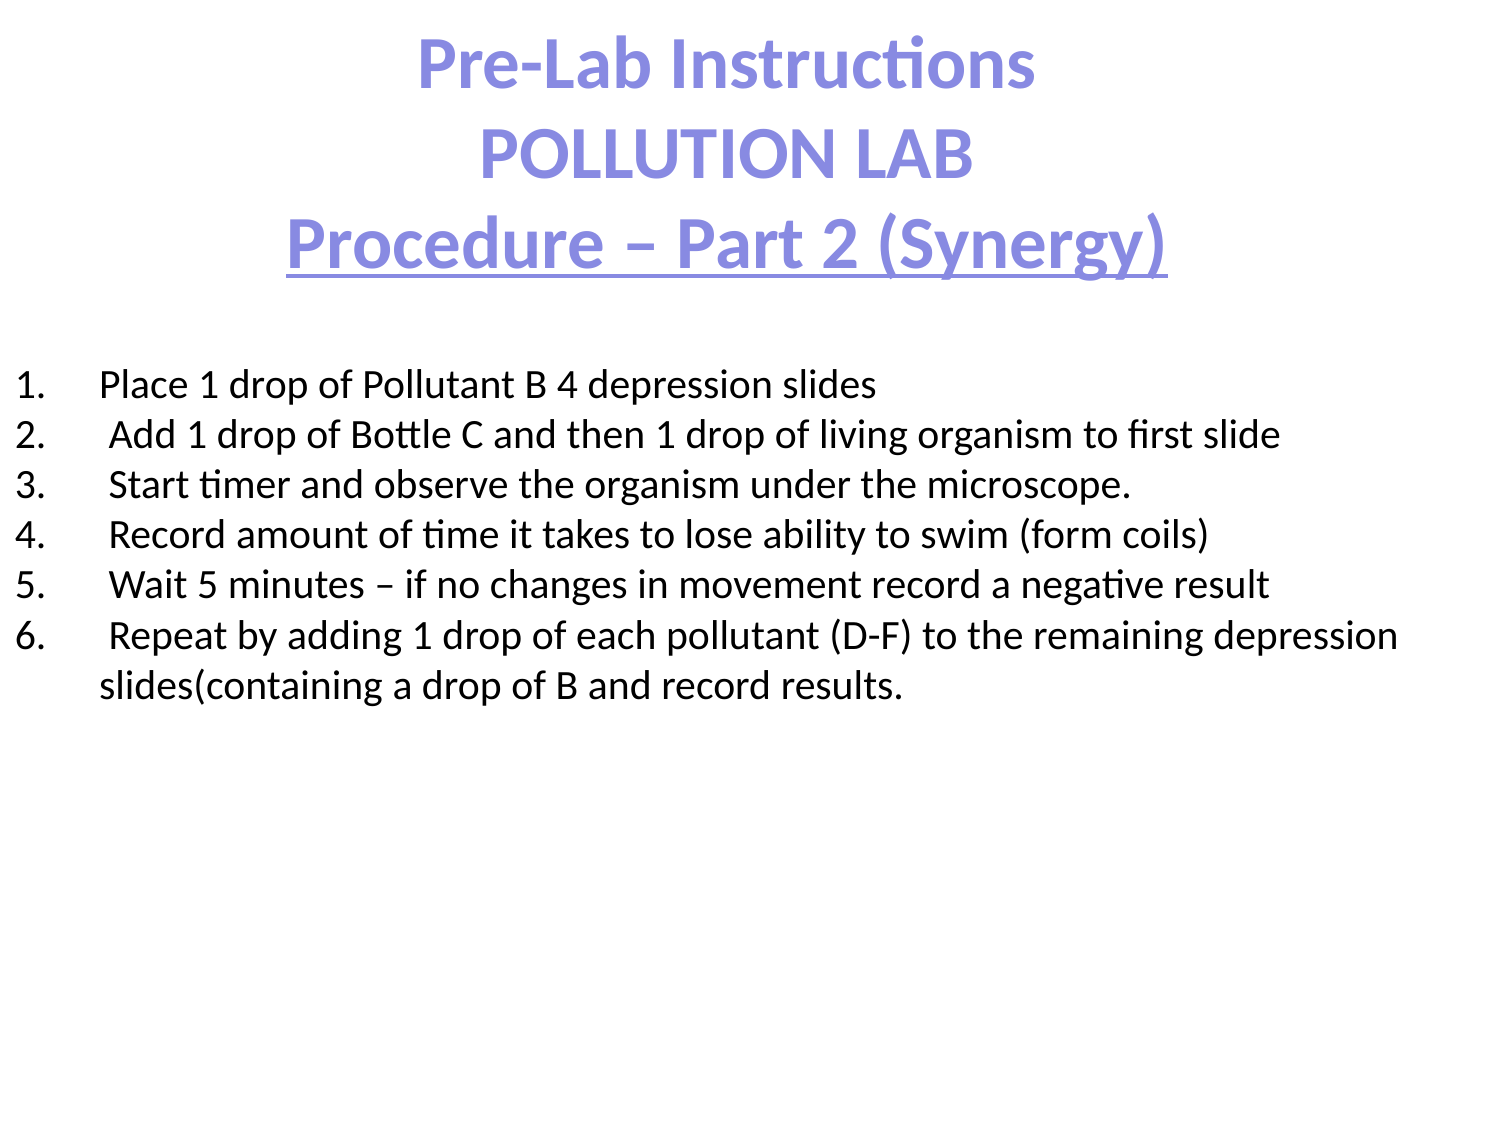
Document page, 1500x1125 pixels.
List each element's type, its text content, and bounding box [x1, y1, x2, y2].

text_box Place 1 drop of Pollutant B 4 depression slides Add 1 drop of Bottle C and then 1 drop of living organism to first slide Start timer and observe the organism under the microscope. Record amount of time it takes to lose ability to swim (form coils) Wait 5 minutes – if no changes in movement record a negative result Repeat by adding 1 drop of each pollutant (D-F) to the remaining depression slides(containing a drop of B and record results. [0, 349, 1500, 715]
text_box Pre-Lab Instructions POLLUTION LAB Procedure – Part 2 (Synergy) [218, 6, 1237, 292]
